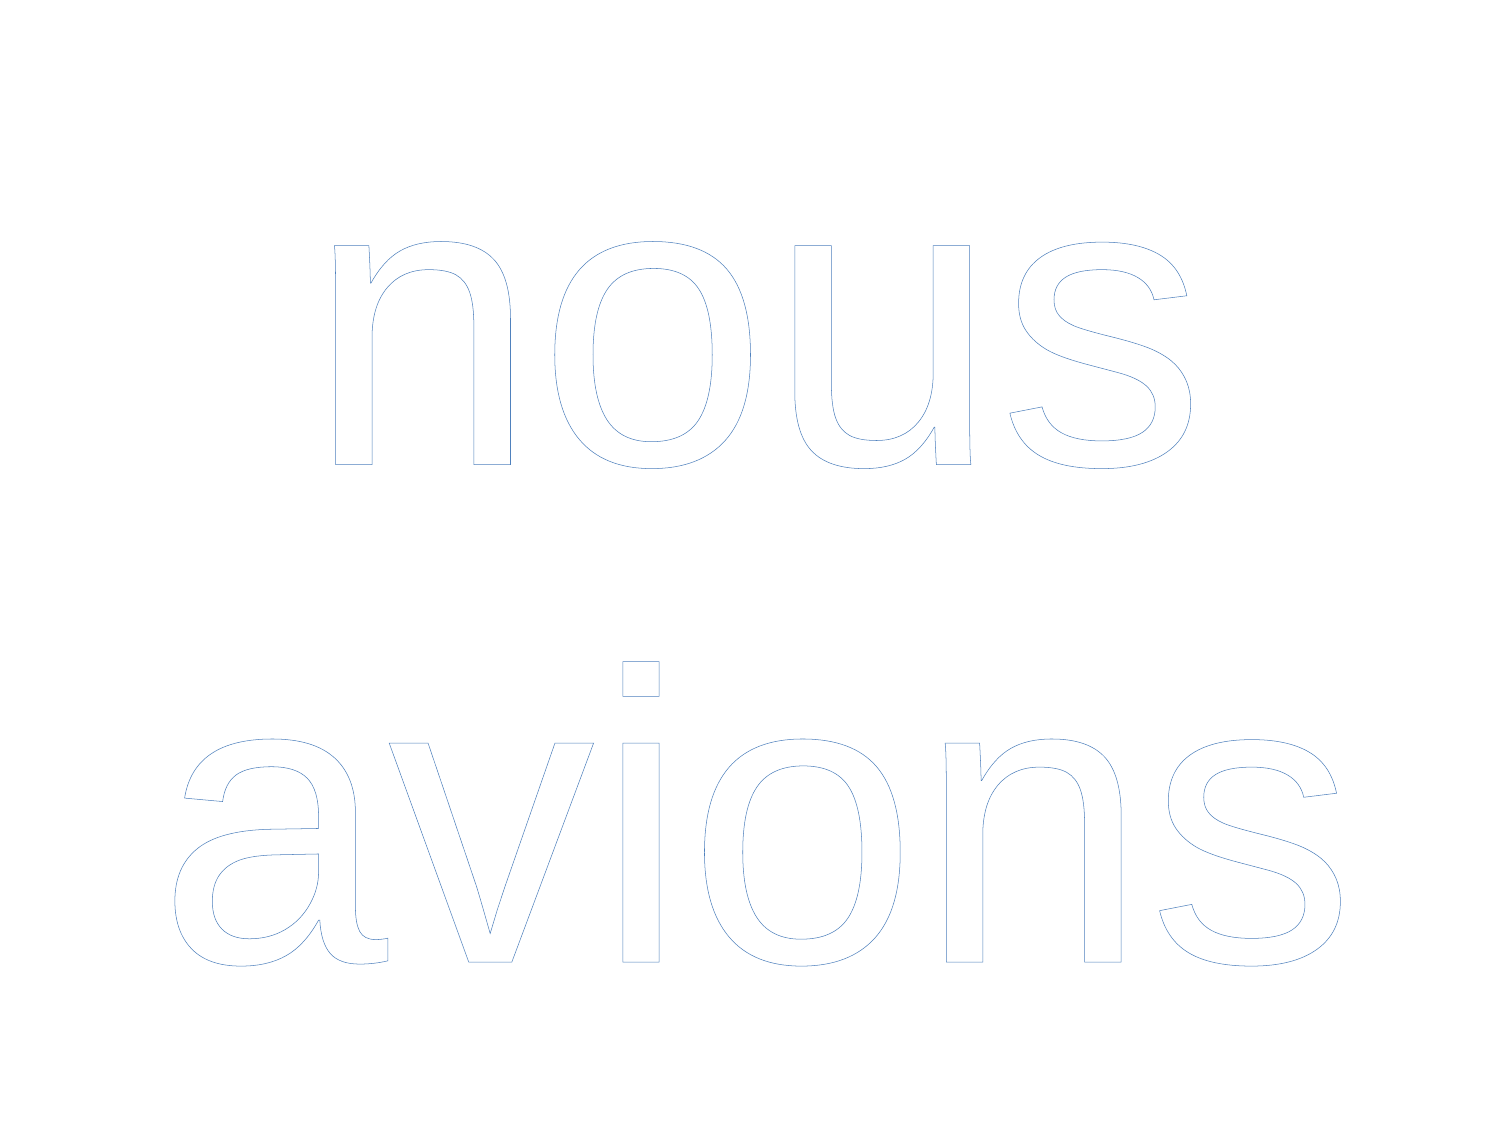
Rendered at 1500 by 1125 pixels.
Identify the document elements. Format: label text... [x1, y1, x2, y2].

text_box nous avions [49, 42, 1463, 1053]
